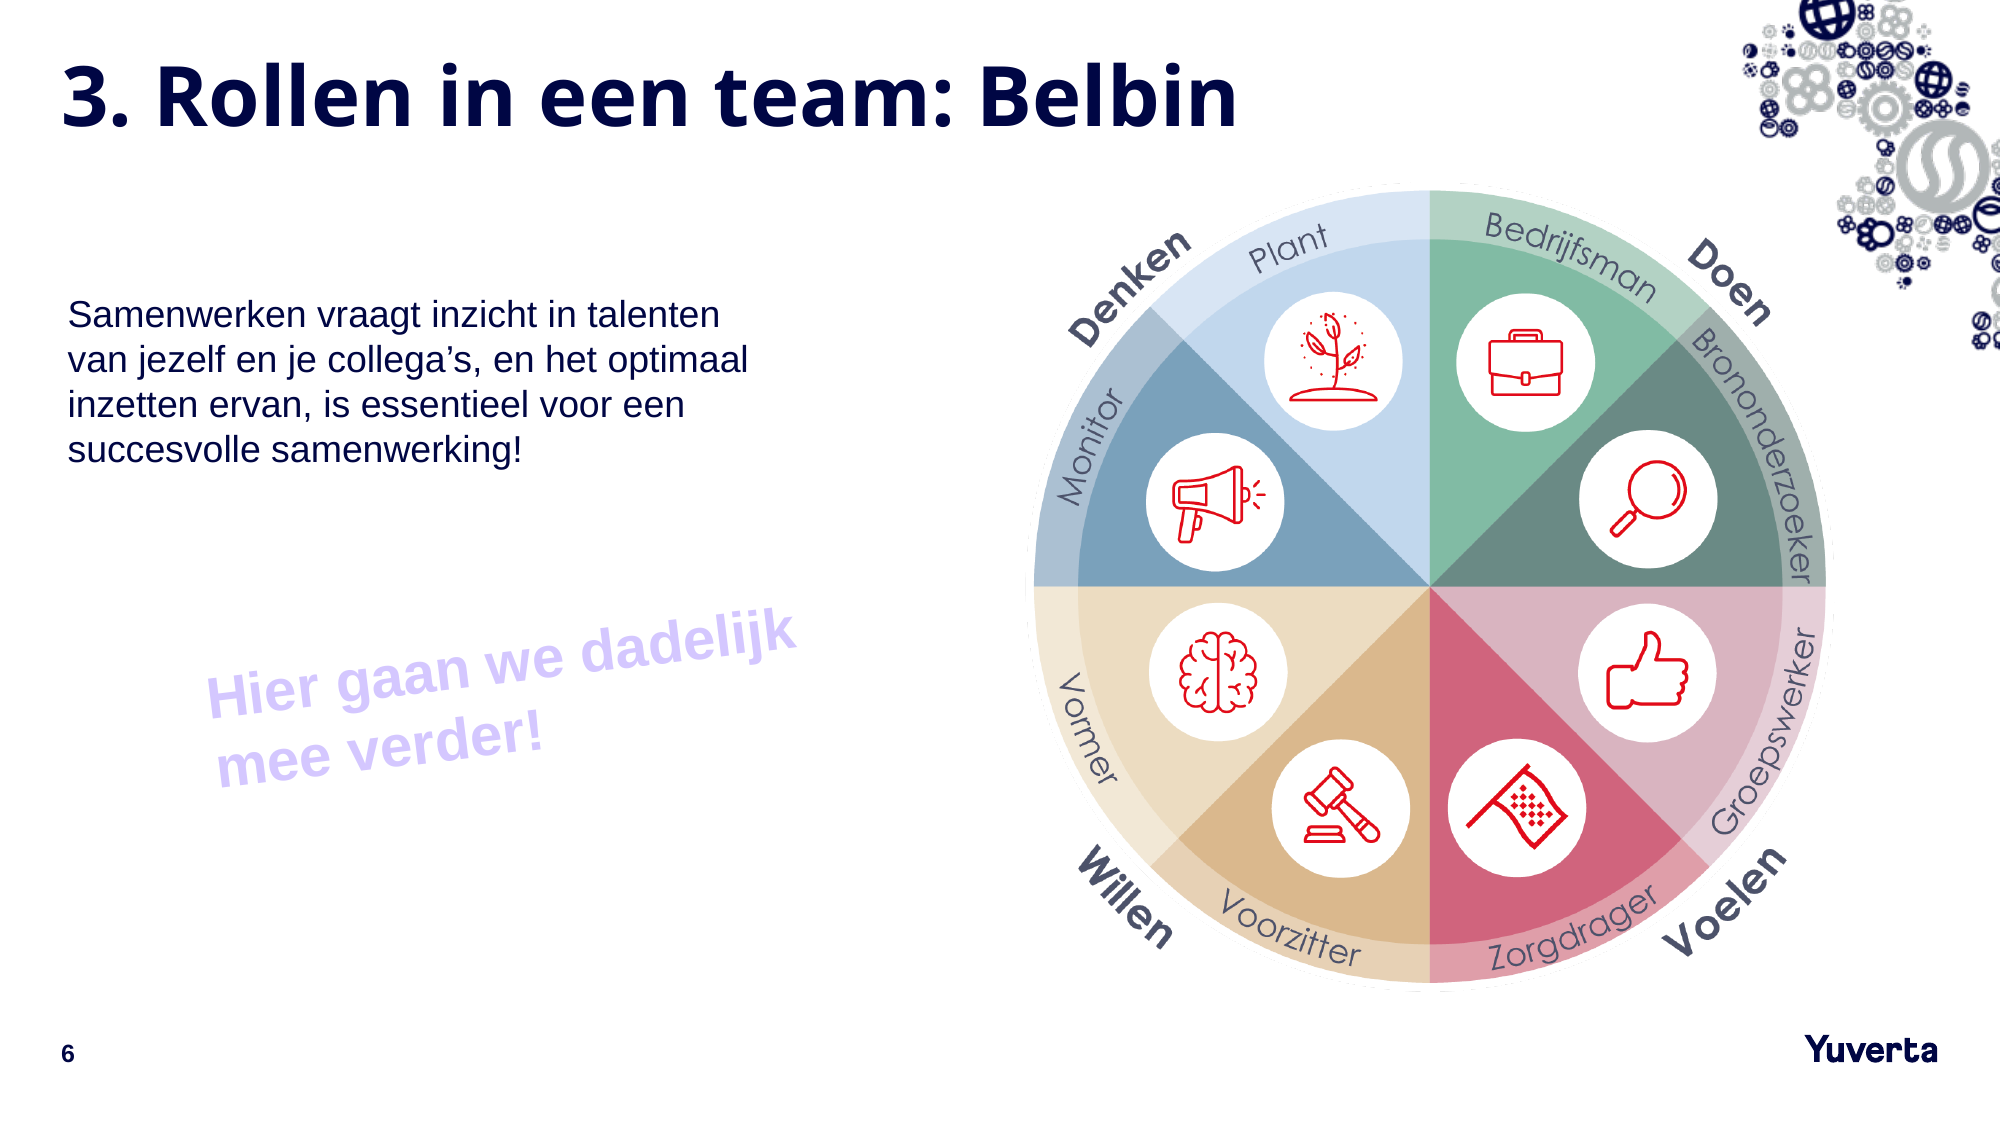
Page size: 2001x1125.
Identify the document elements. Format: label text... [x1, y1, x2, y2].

text_box Hier gaan we dadelijk mee verder! [186, 558, 970, 810]
picture [0, 0, 2000, 1125]
text_box Samenwerken vraagt inzicht in talenten van jezelf en je collega’s, en het optimaal inzetten ervan, is essentieel voor een succesvolle samenwerking! [52, 282, 788, 478]
title 3. Rollen in een team: Belbin [60, 48, 1720, 239]
slide_number 6 [60, 1037, 113, 1073]
